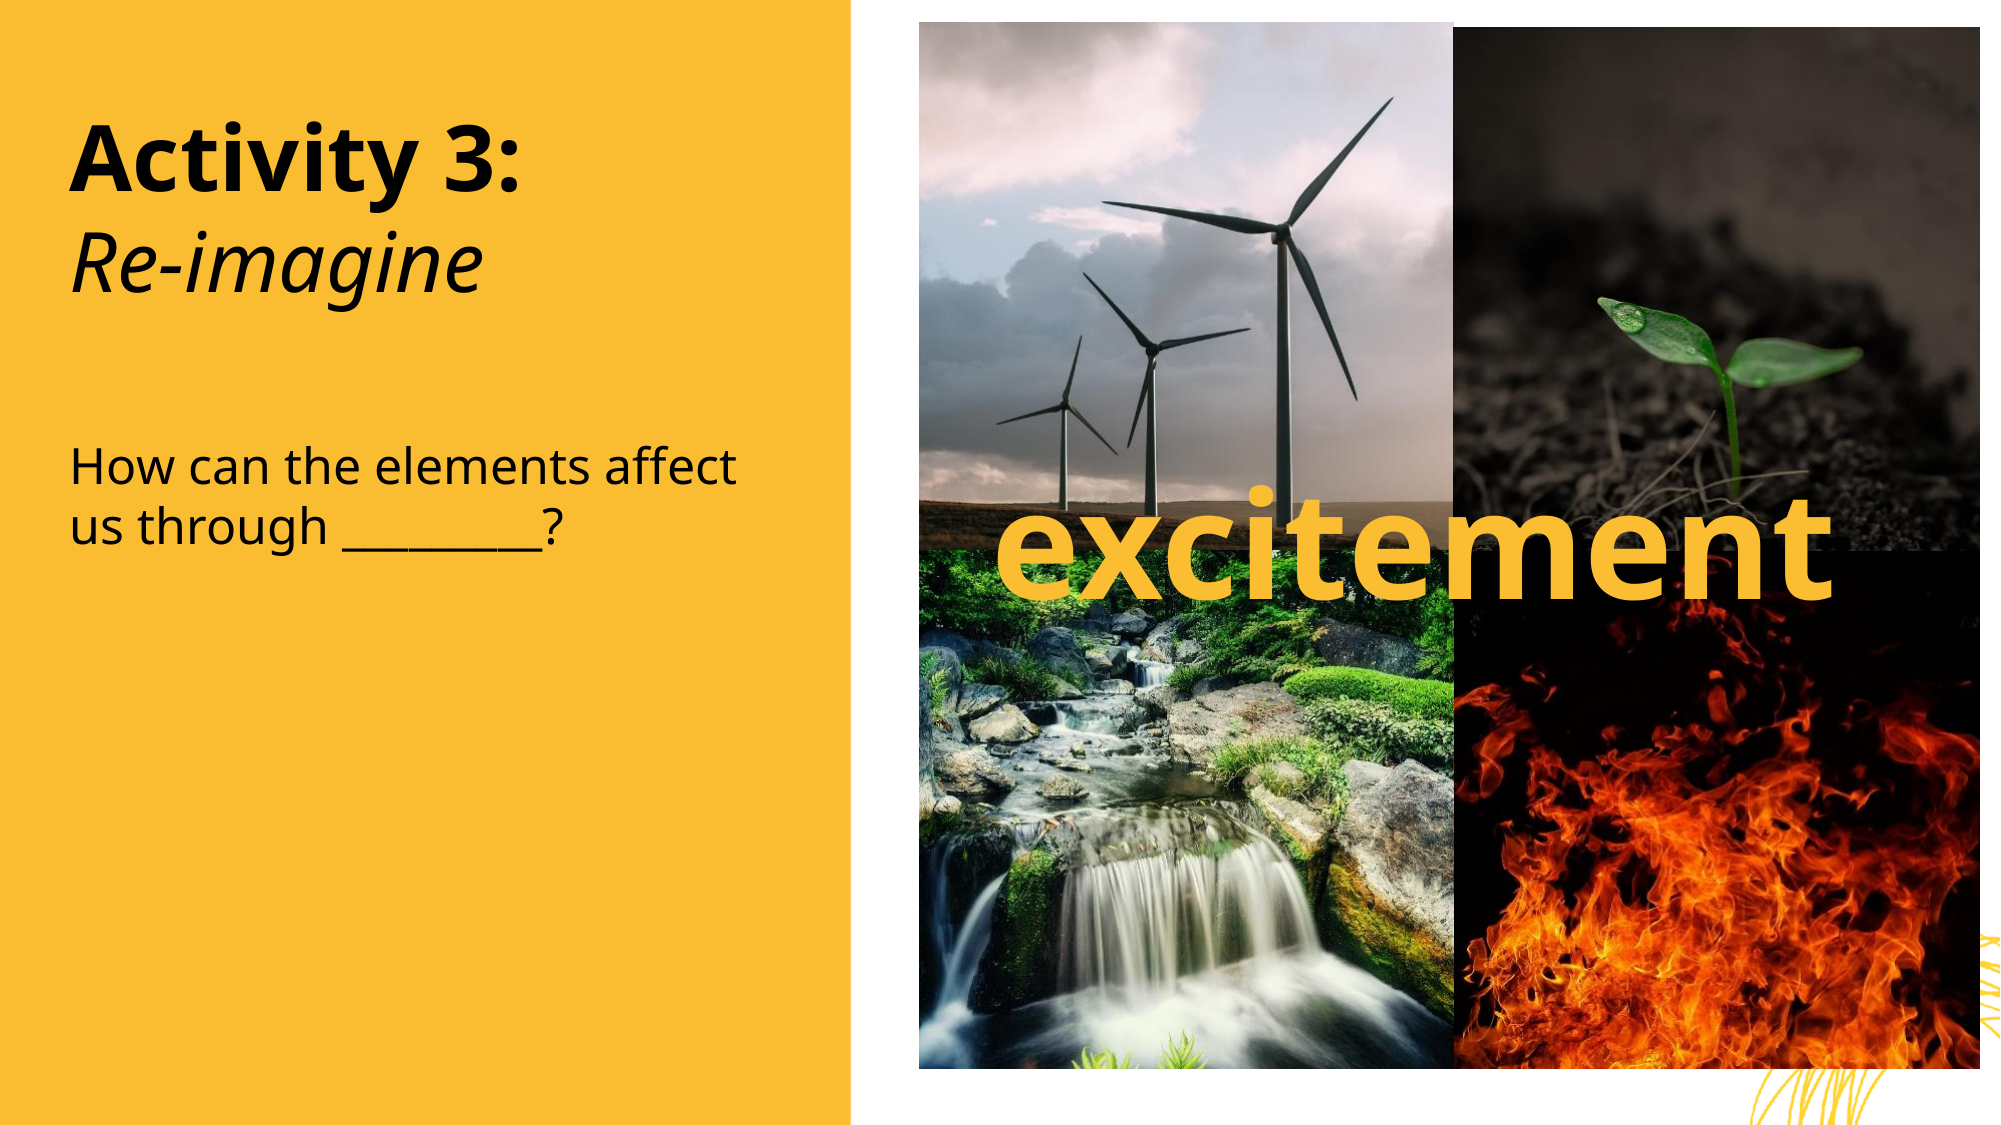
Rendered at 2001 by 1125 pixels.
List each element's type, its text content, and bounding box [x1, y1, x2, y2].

text_box How can the elements affect us through _________? [55, 427, 800, 852]
text_box Activity 3: Re-imagine [54, 92, 680, 317]
picture [0, 0, 2001, 1125]
